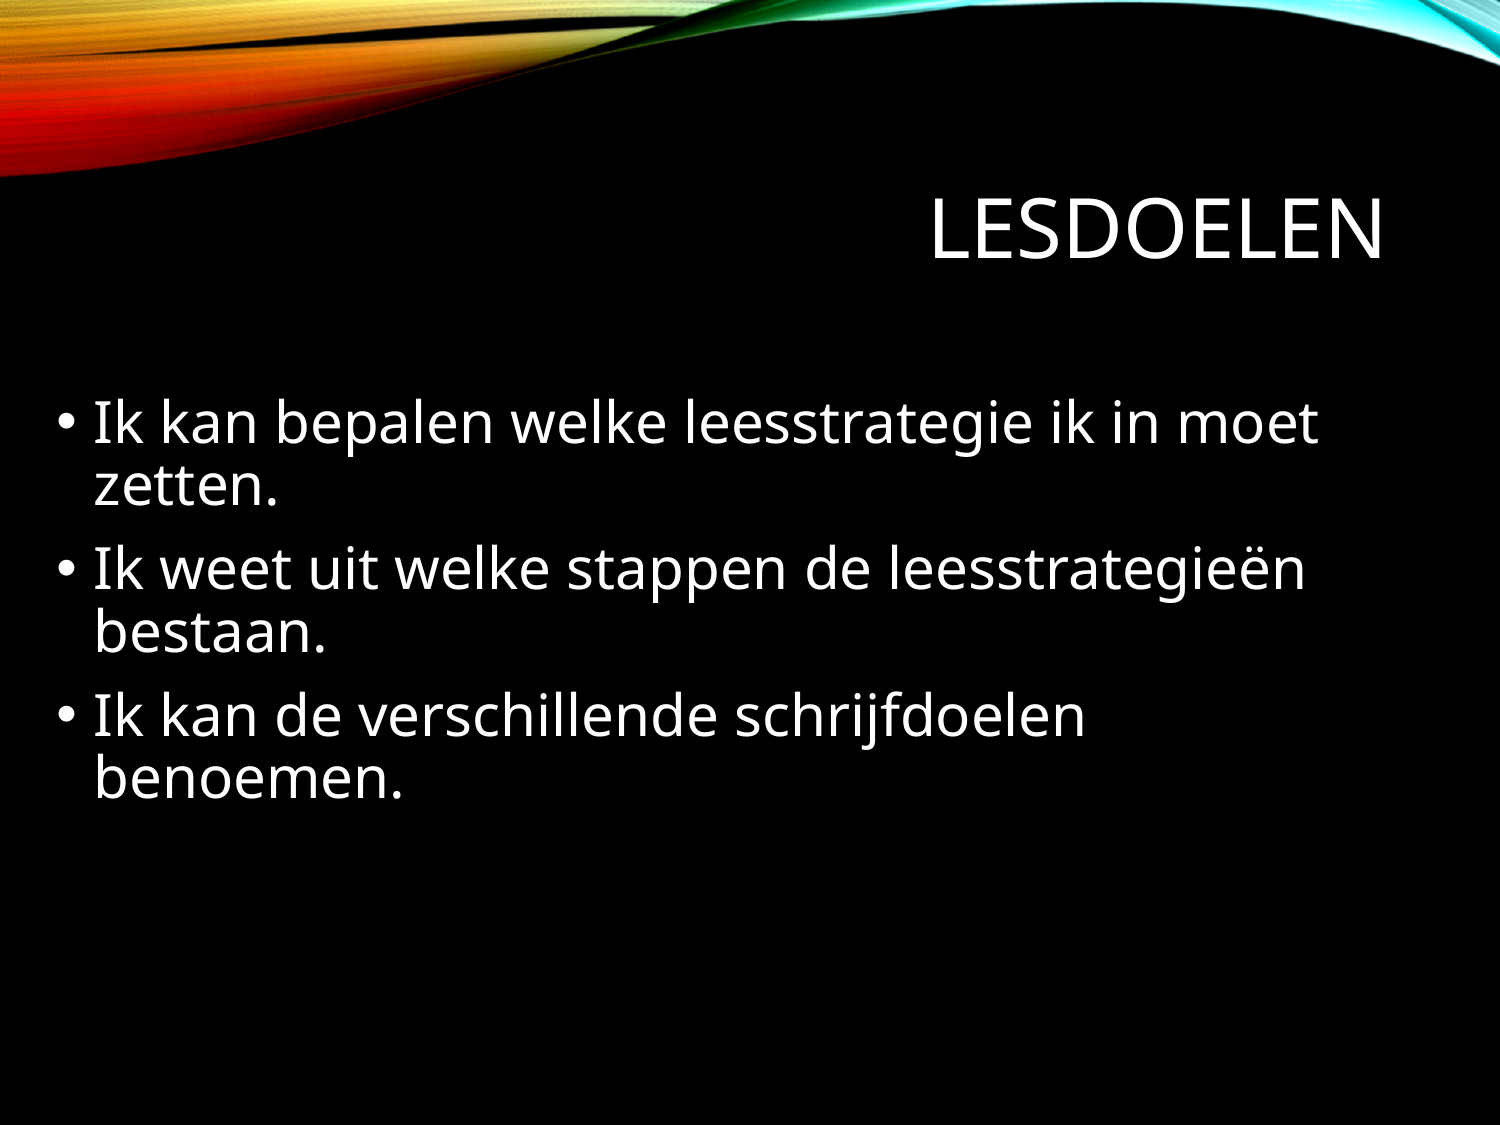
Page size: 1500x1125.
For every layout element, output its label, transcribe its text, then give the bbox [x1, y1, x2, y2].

list Ik kan bepalen welke leesstrategie ik in moet zetten. Ik weet uit welke stappen de leesstrategieën bestaan. Ik kan de verschillende schrijfdoelen benoemen. [41, 385, 1347, 976]
picture [0, 0, 1500, 178]
title lesdoelen [356, 125, 1403, 338]
